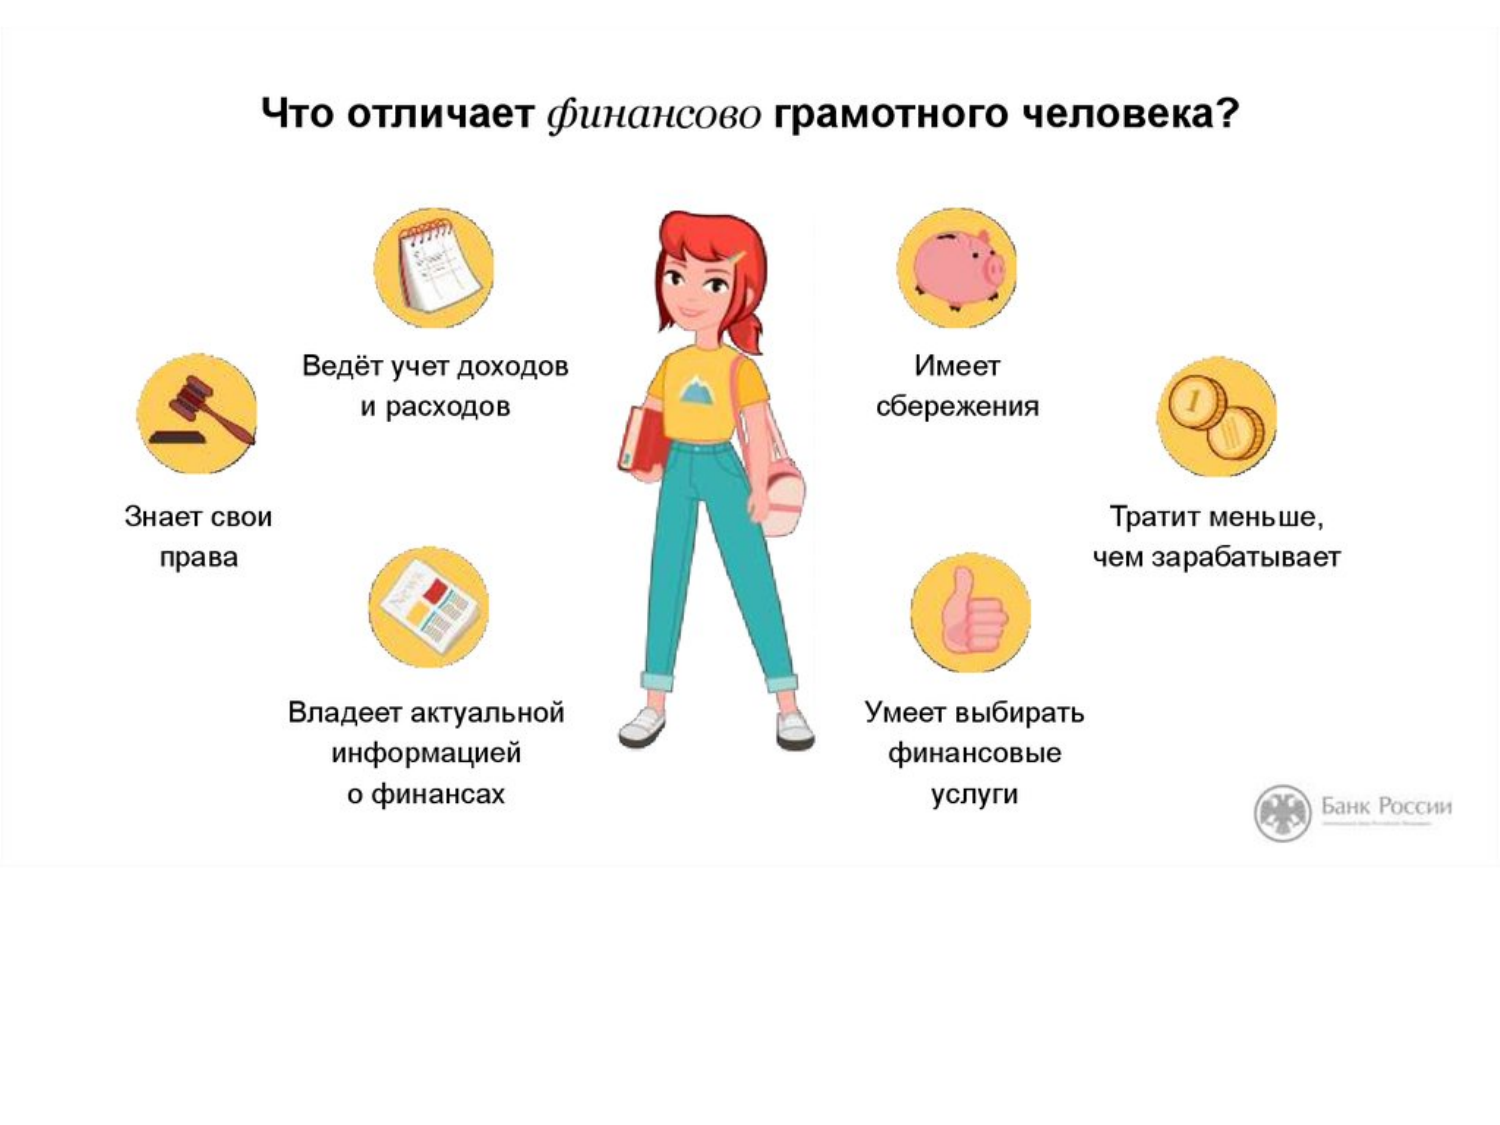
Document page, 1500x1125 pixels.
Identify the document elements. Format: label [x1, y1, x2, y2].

list [0, 26, 1500, 868]
